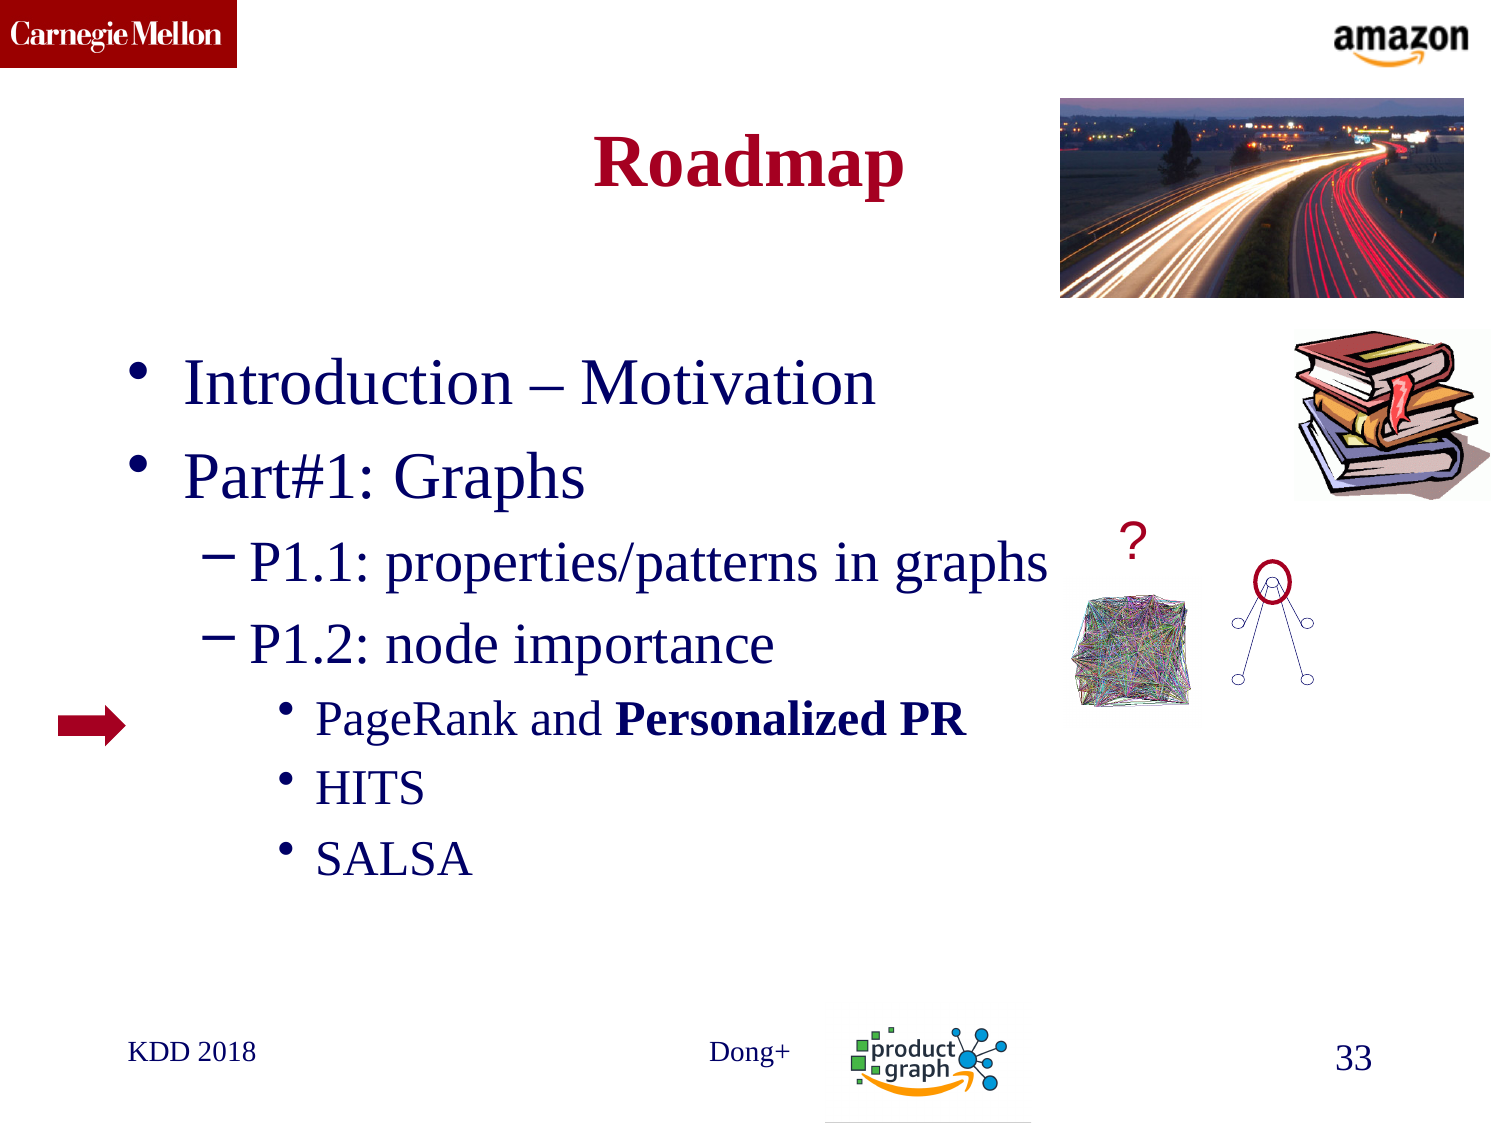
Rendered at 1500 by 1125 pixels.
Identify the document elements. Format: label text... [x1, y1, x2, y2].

list Introduction – Motivation Part#1: Graphs P1.1: properties/patterns in graphs P1.2: node importance PageRank and Personalized PR HITS SALSA [112, 237, 1388, 1001]
text_box [1256, 561, 1289, 575]
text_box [1231, 576, 1314, 686]
slide_number 33 [1074, 1024, 1388, 1101]
picture [0, 0, 237, 68]
text_box [58, 704, 126, 747]
text_box ? [1103, 497, 1164, 574]
picture [1294, 329, 1491, 501]
footer Dong+ [512, 1024, 988, 1101]
slide_number KDD 2018 [112, 1024, 426, 1101]
picture [1063, 576, 1202, 729]
title Roadmap [112, 99, 1058, 213]
picture [1060, 98, 1464, 299]
picture [1322, 4, 1484, 88]
